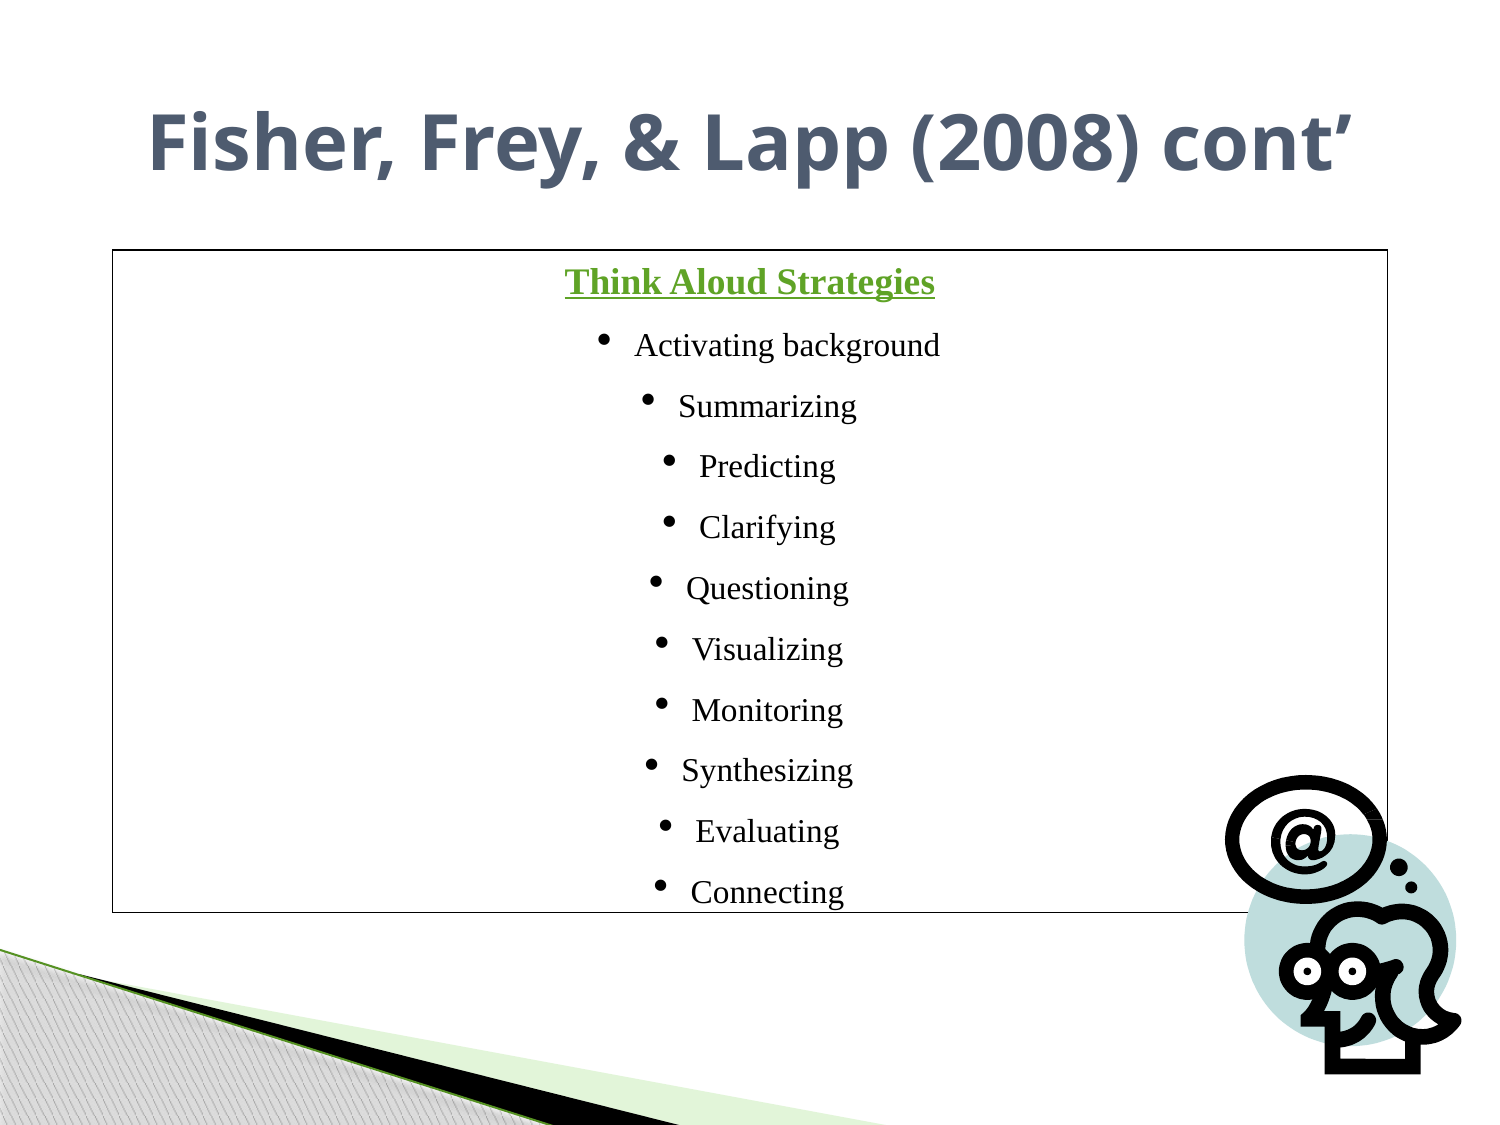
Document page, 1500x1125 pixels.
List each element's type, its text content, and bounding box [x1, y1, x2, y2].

text_box Think Aloud Strategies Activating background Summarizing Predicting Clarifying Questioning Visualizing Monitoring Synthesizing Evaluating Connecting [112, 249, 1388, 913]
picture [1224, 774, 1463, 1075]
title Fisher, Frey, & Lapp (2008) cont’ [75, 45, 1425, 233]
